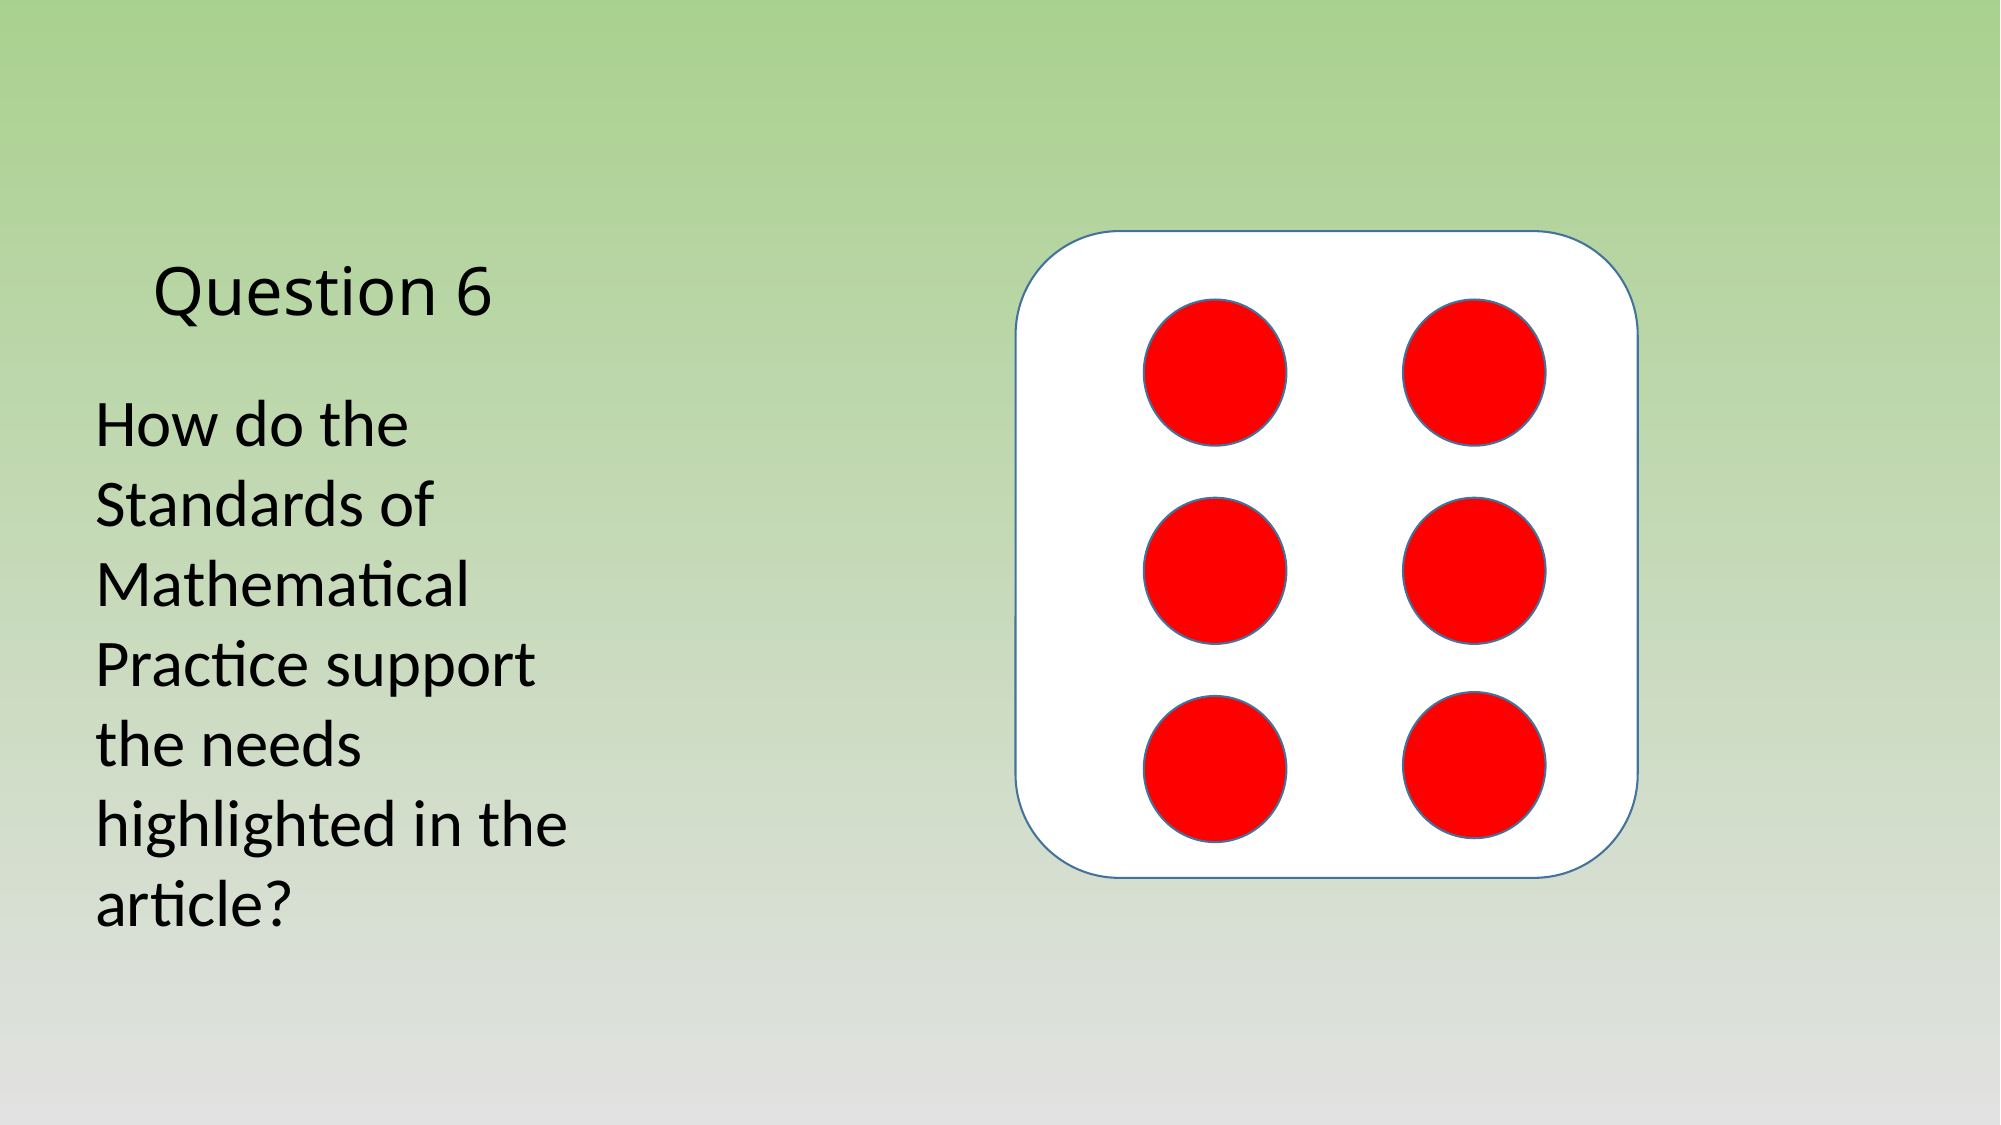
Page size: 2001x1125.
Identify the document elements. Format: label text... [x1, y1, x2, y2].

text_box [1142, 496, 1288, 645]
text_box [1014, 230, 1639, 879]
text_box [1142, 298, 1288, 447]
text_box [1142, 694, 1288, 844]
text_box How do the Standards of Mathematical Practice support the needs highlighted in the article? [80, 372, 647, 947]
text_box [1401, 298, 1547, 447]
text_box [1401, 496, 1547, 645]
text_box [1401, 691, 1547, 840]
title Question 6 [137, 75, 783, 338]
